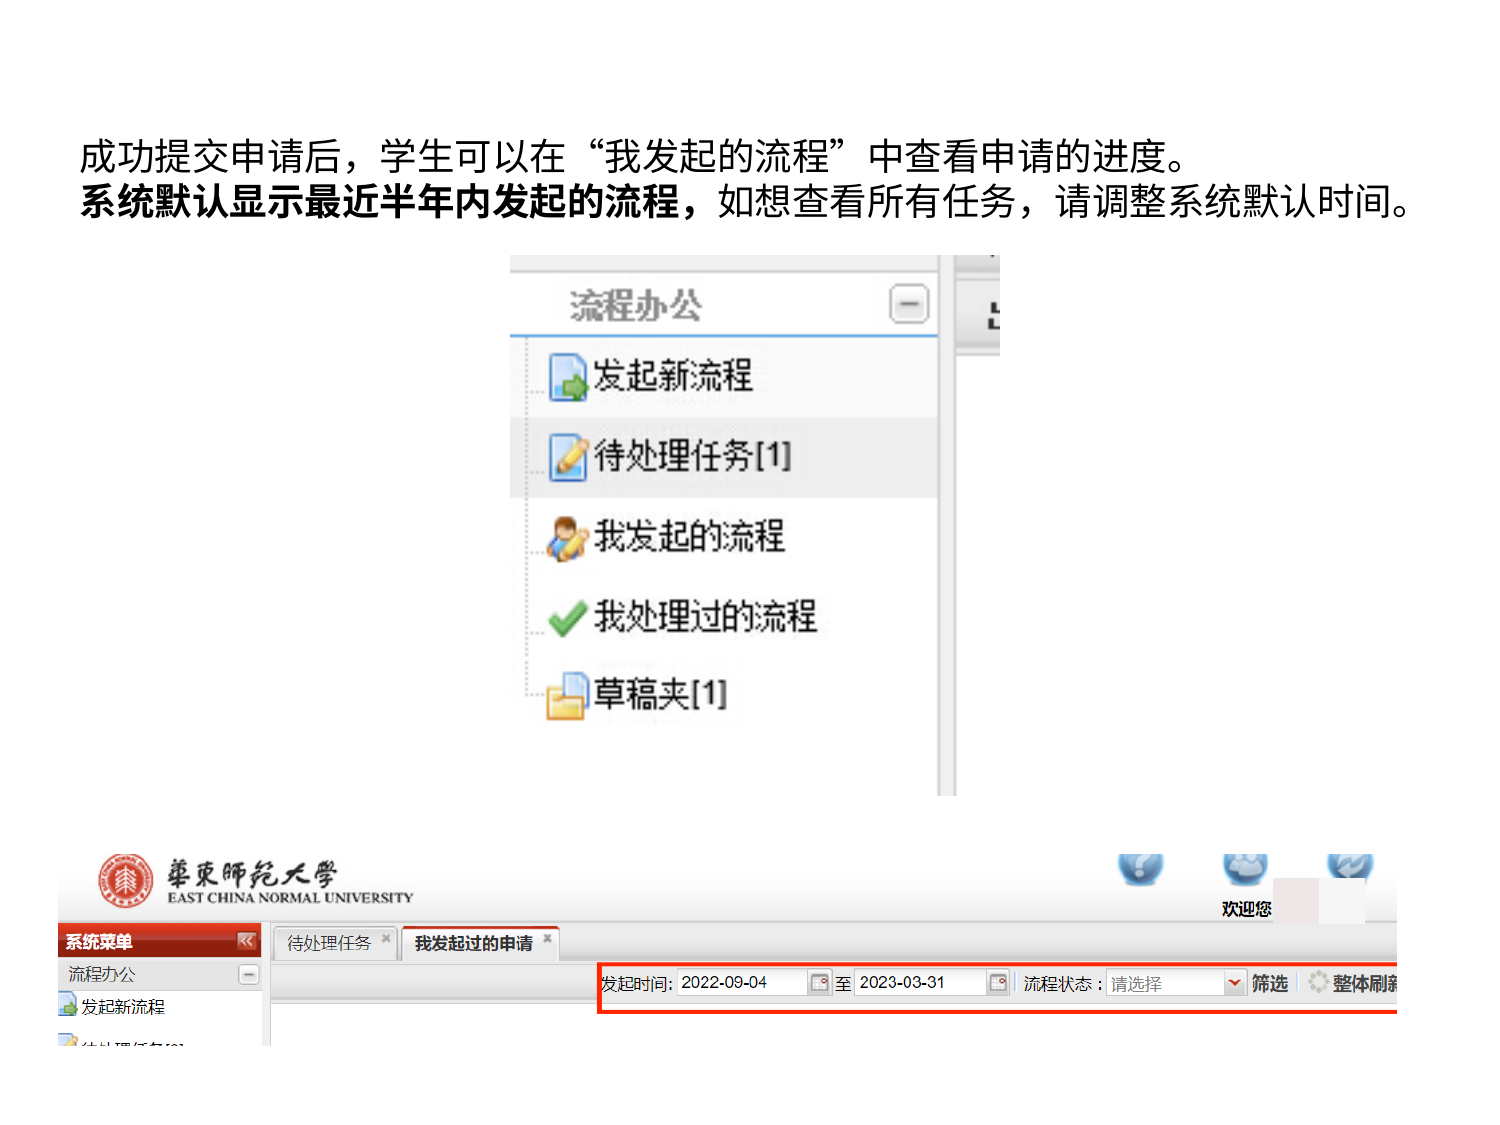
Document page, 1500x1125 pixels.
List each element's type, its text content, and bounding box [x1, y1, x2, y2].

picture [509, 255, 1000, 797]
text_box 成功提交申请后，学生可以在“我发起的流程”中查看申请的进度。 系统默认显示最近半年内发起的流程，如想查看所有任务，请调整系统默认时间。 [64, 125, 1451, 255]
picture [57, 854, 1397, 1046]
